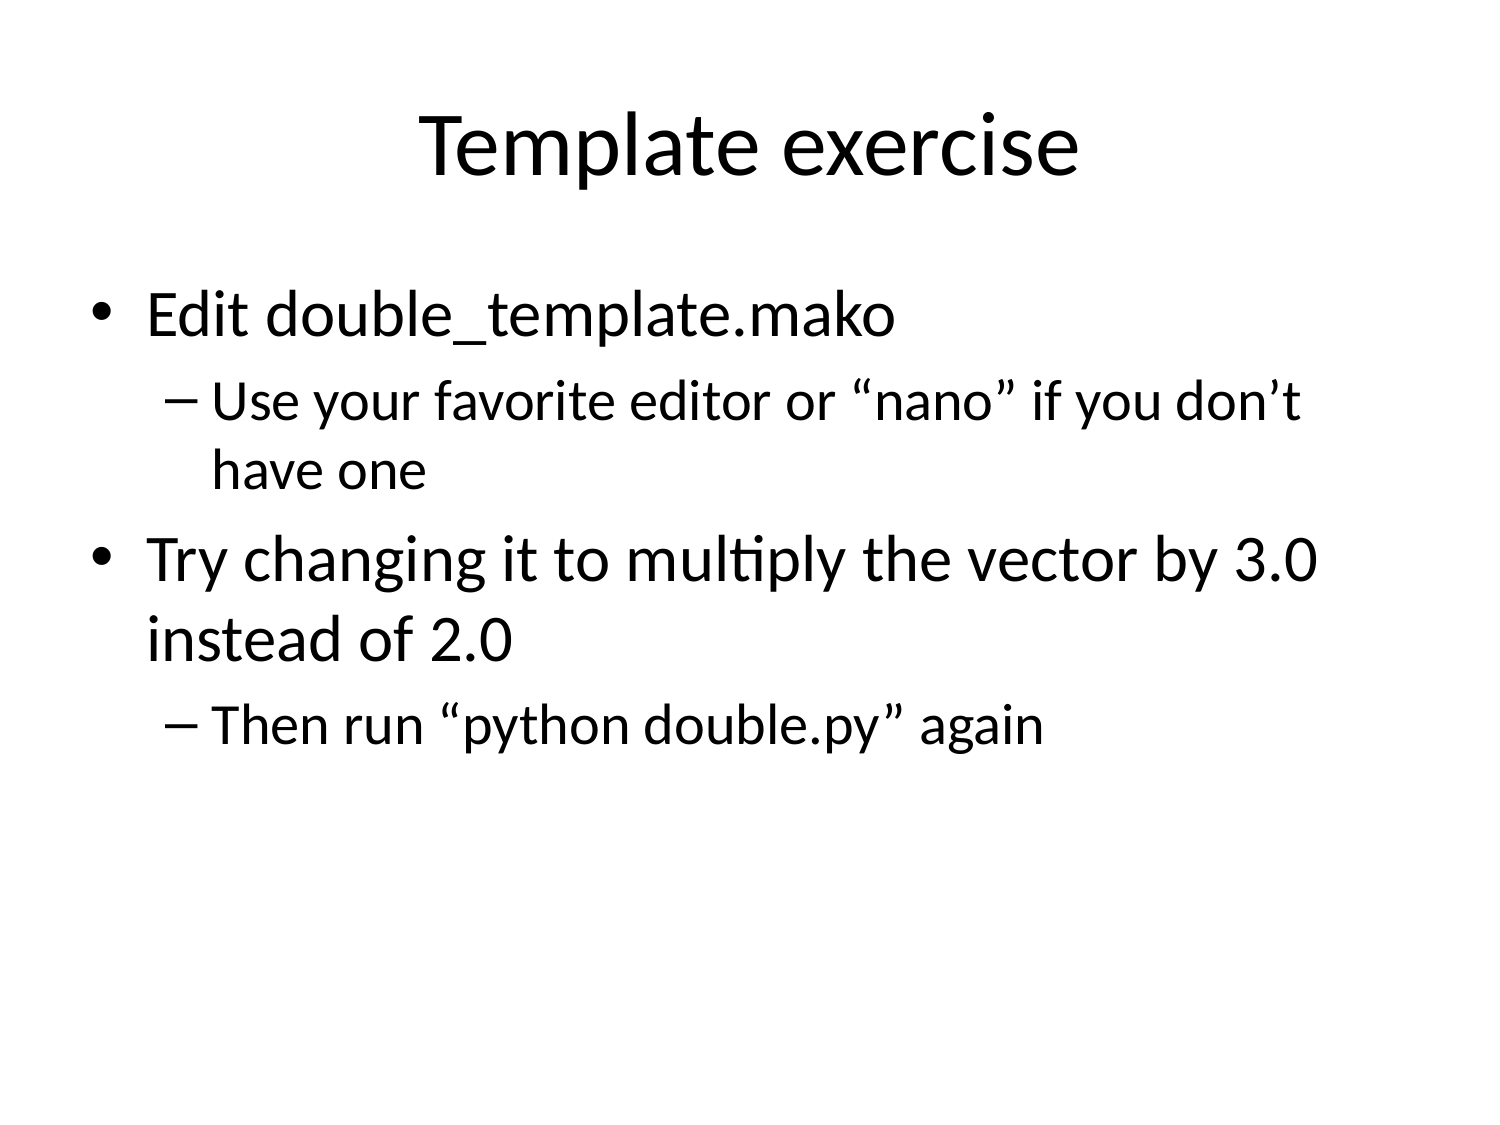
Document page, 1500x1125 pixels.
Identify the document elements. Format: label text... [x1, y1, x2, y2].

list Edit double_template.mako Use your favorite editor or “nano” if you don’t have one Try changing it to multiply the vector by 3.0 instead of 2.0 Then run “python double.py” again [75, 262, 1425, 1005]
title Template exercise [75, 45, 1425, 233]
